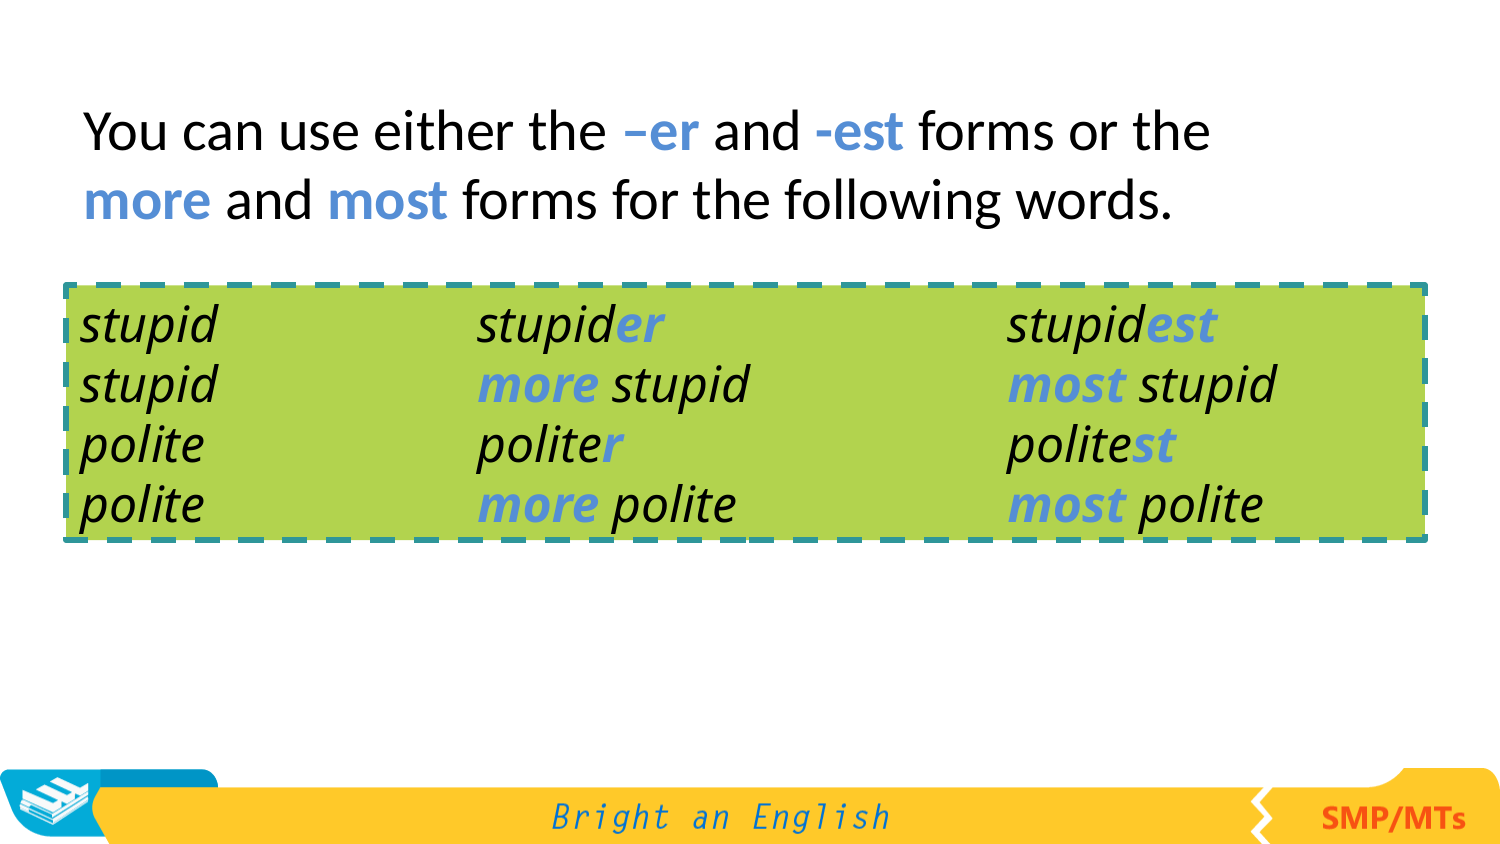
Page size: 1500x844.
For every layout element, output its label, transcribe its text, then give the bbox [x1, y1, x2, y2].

text_box You can use either the –er and -est forms or the more and most forms for the following words. [69, 84, 1325, 239]
text_box stupid stupider stupidest stupid more stupid most stupid polite politer politest polite more polite most polite [66, 285, 1425, 541]
picture [20, 778, 88, 823]
picture [0, 768, 1500, 844]
